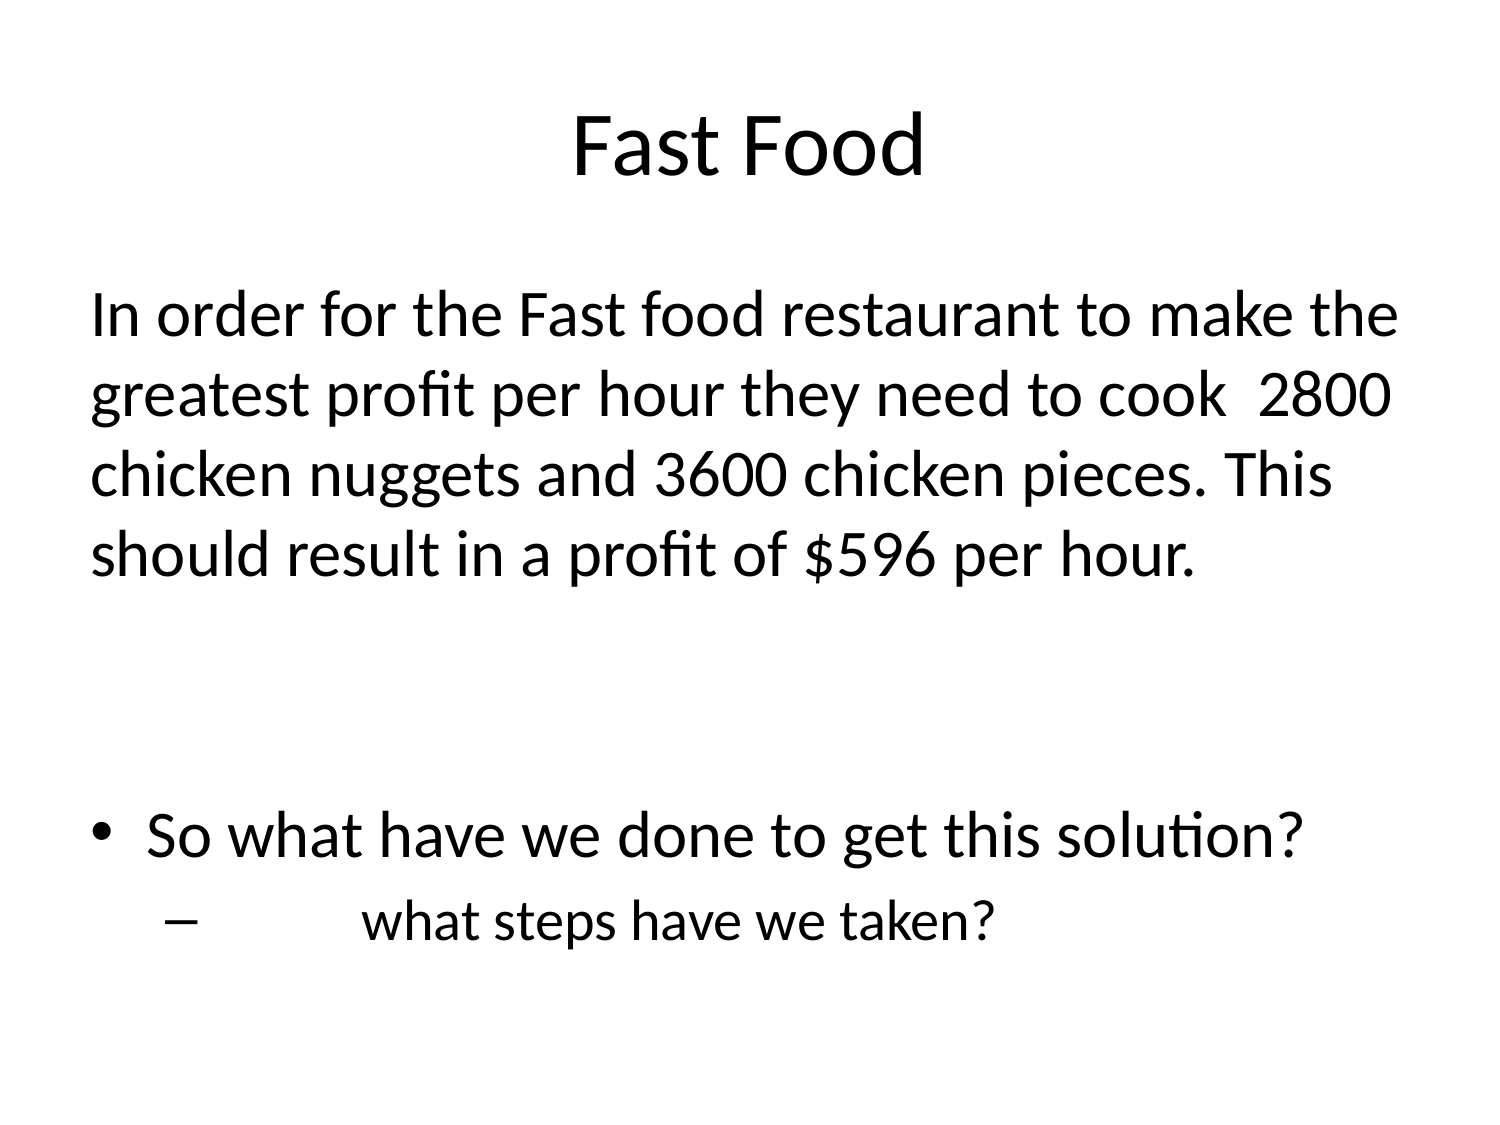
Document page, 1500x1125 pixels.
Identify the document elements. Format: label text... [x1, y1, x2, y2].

title Fast Food [75, 45, 1425, 233]
list In order for the Fast food restaurant to make the greatest profit per hour they need to cook 2800 chicken nuggets and 3600 chicken pieces. This should result in a profit of $596 per hour. So what have we done to get this solution? what steps have we taken? [75, 262, 1425, 1005]
